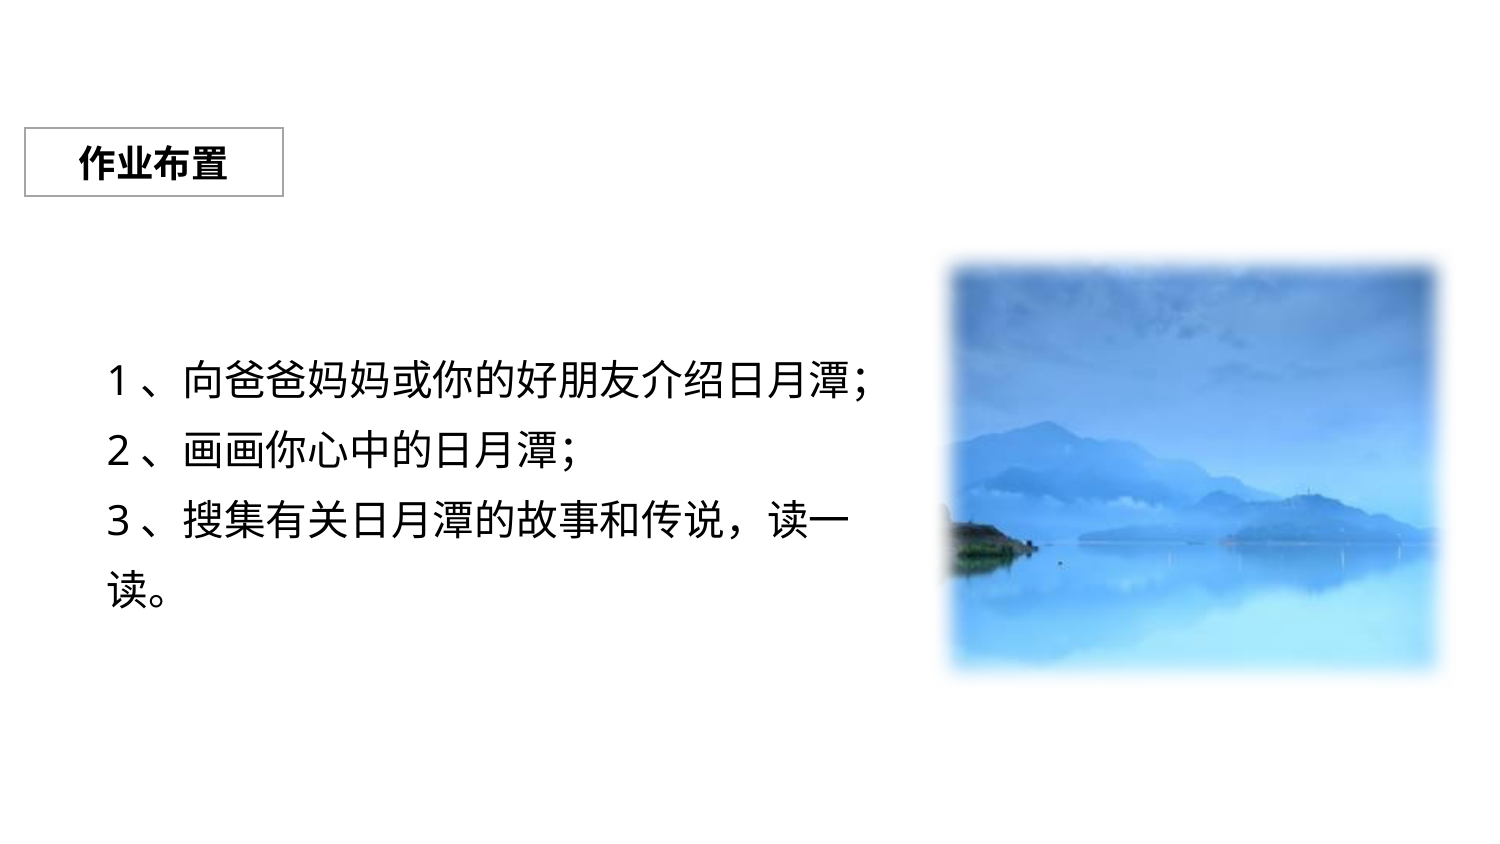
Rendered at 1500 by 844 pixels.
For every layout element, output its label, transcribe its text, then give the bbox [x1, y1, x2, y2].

text_box 作业布置 [24, 127, 284, 197]
text_box 1、向爸爸妈妈或你的好朋友介绍日月潭； 2、画画你心中的日月潭； 3、搜集有关日月潭的故事和传说，读一读。 [95, 328, 899, 620]
picture [931, 245, 1456, 690]
